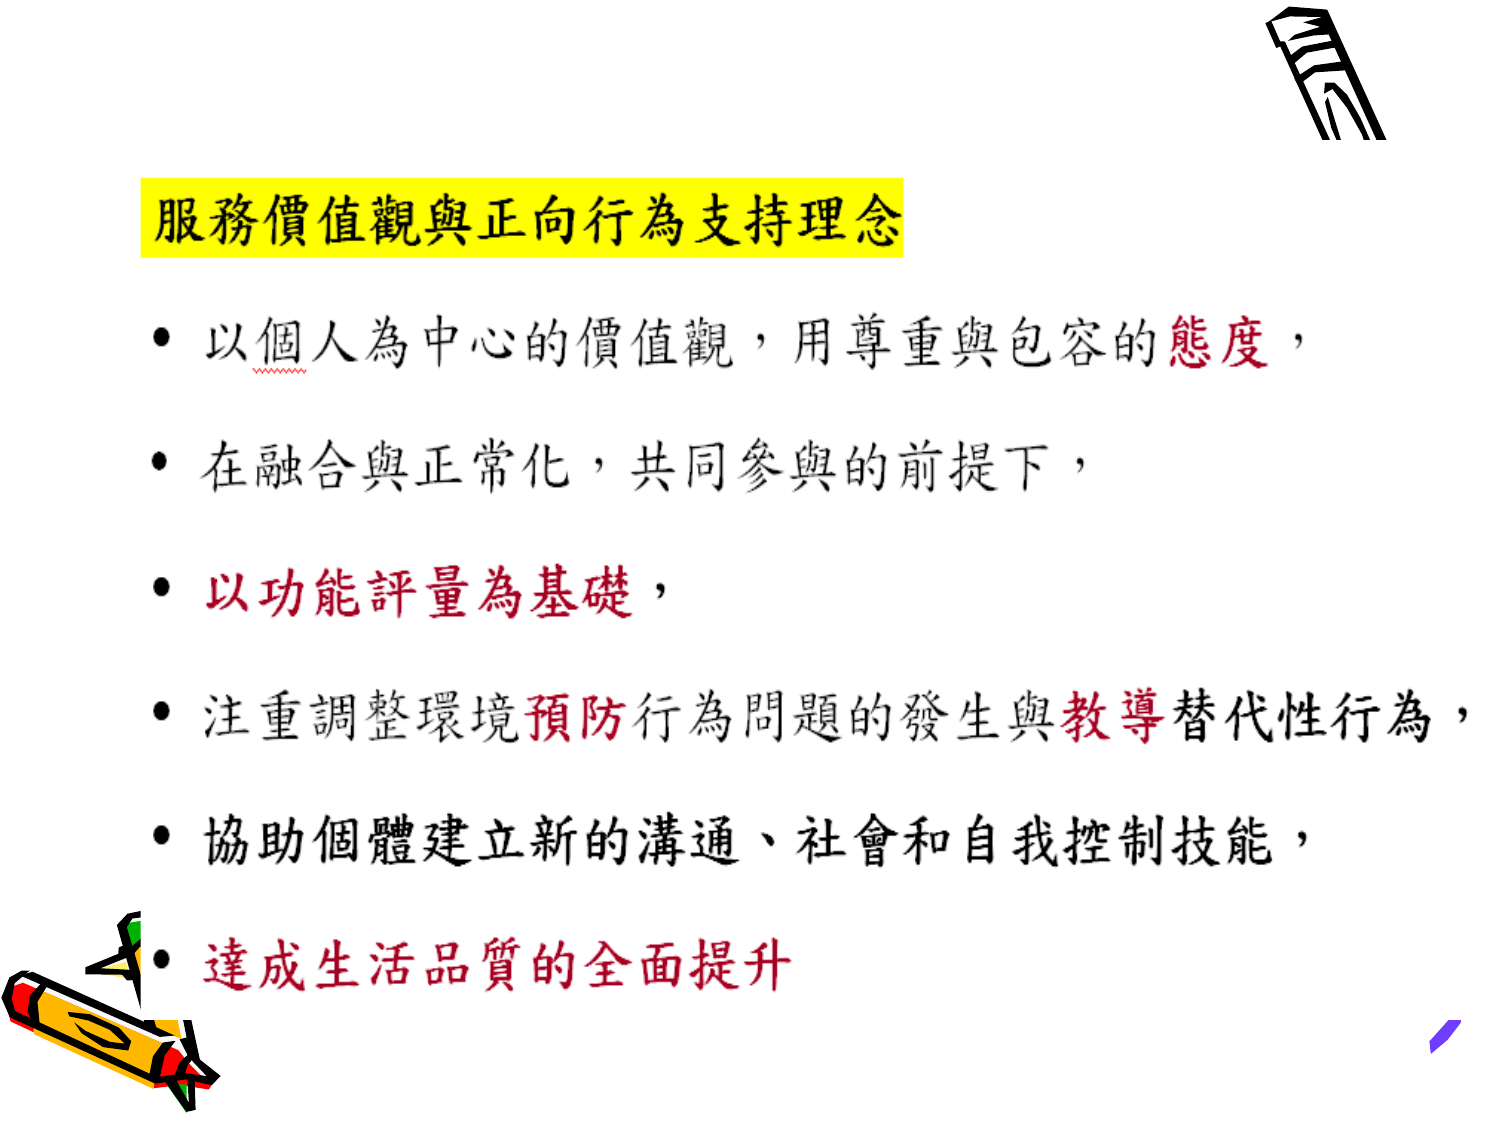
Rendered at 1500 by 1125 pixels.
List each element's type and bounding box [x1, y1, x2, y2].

picture [140, 140, 1500, 1020]
